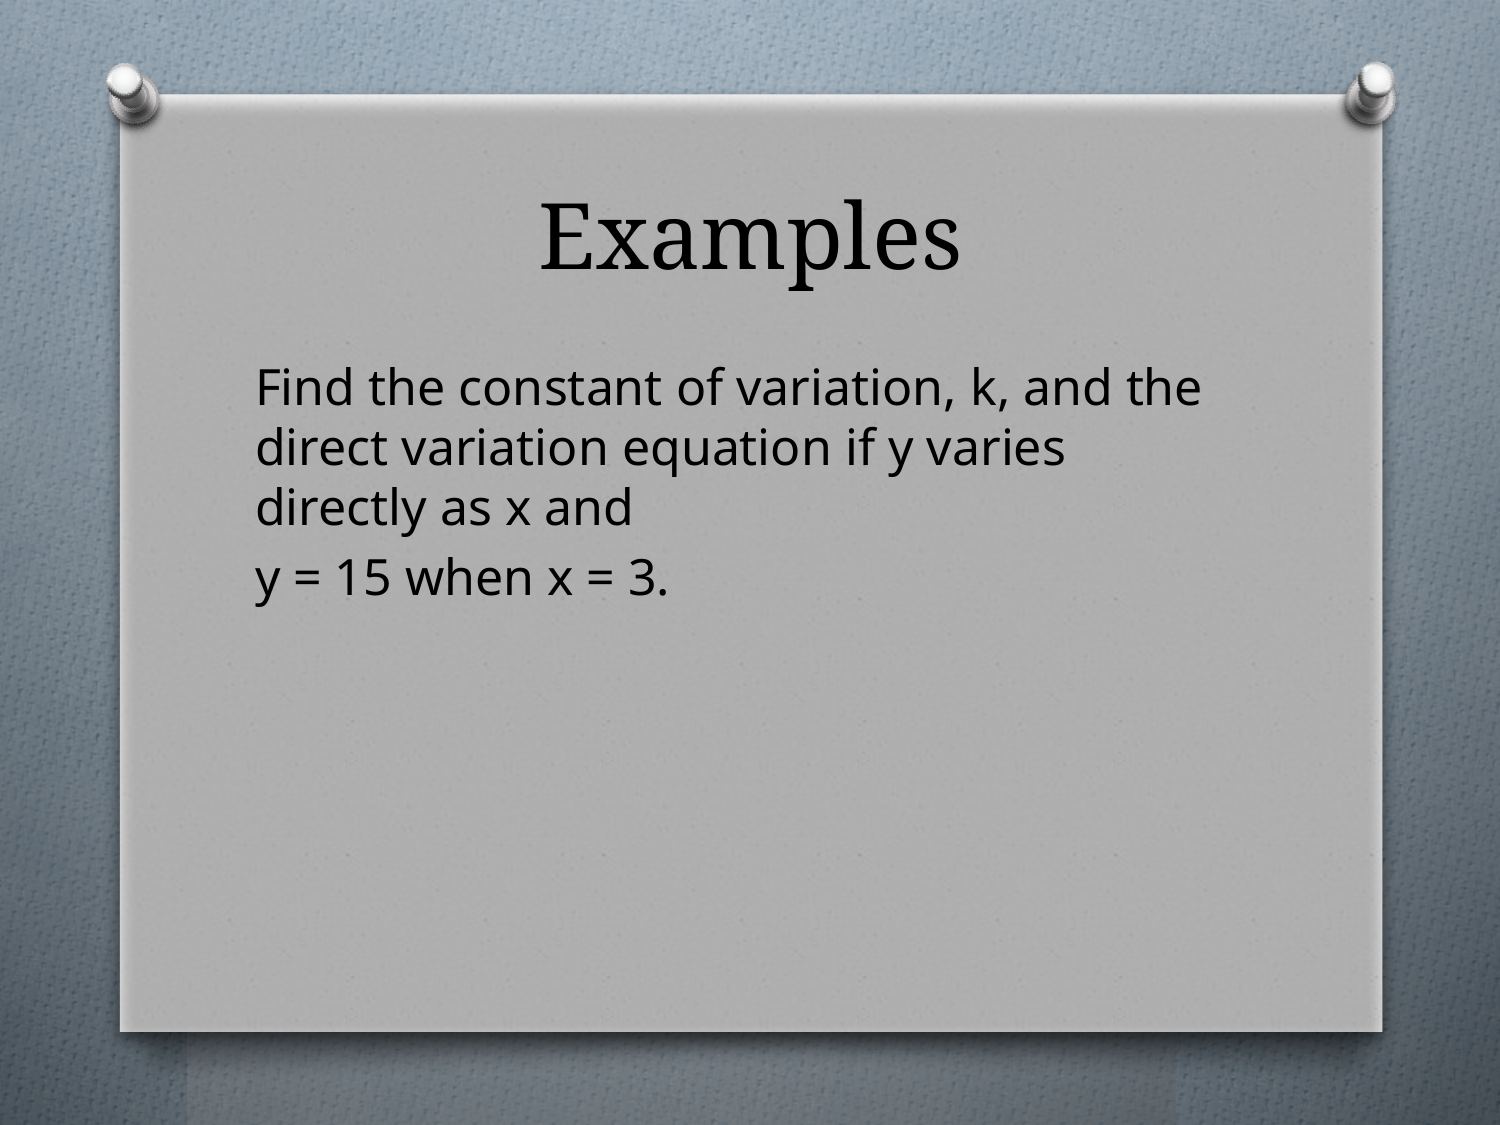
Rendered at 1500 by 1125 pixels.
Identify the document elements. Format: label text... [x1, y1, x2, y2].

picture [75, 29, 198, 153]
picture [1317, 35, 1439, 156]
list Find the constant of variation, k, and the direct variation equation if y varies directly as x and y = 15 when x = 3. [240, 347, 1257, 939]
title Examples [179, 134, 1323, 332]
